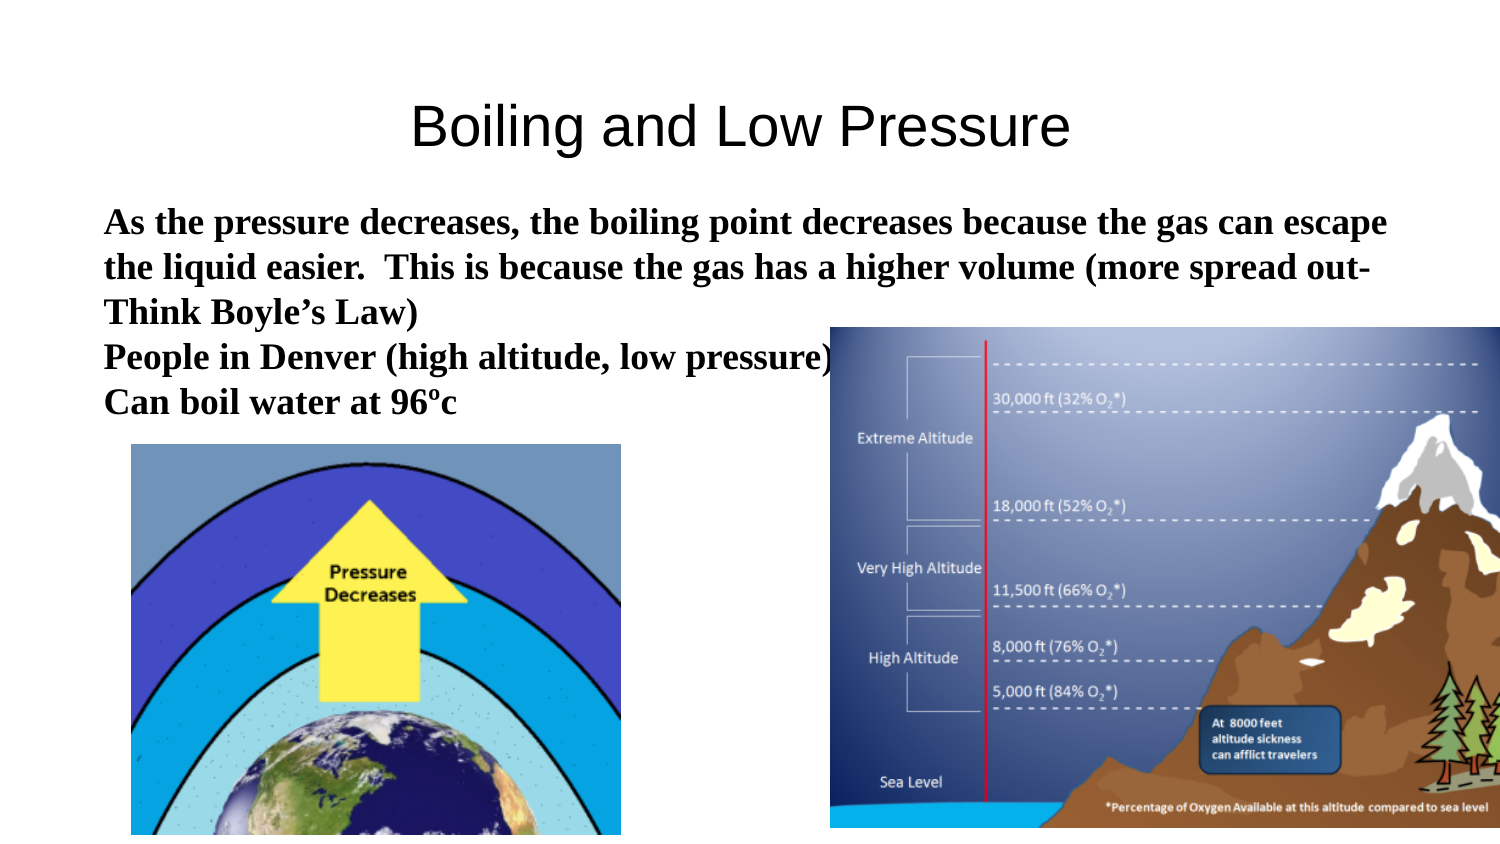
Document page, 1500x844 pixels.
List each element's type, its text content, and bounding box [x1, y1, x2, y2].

picture [131, 444, 621, 836]
list As the pressure decreases, the boiling point decreases because the gas can escape the liquid easier. This is because the gas has a higher volume (more spread out- Think Boyle’s Law) People in Denver (high altitude, low pressure) Can boil water at 96ºc [51, 181, 1449, 844]
title Boiling and Low Pressure [51, 72, 1449, 167]
picture [829, 326, 1500, 829]
